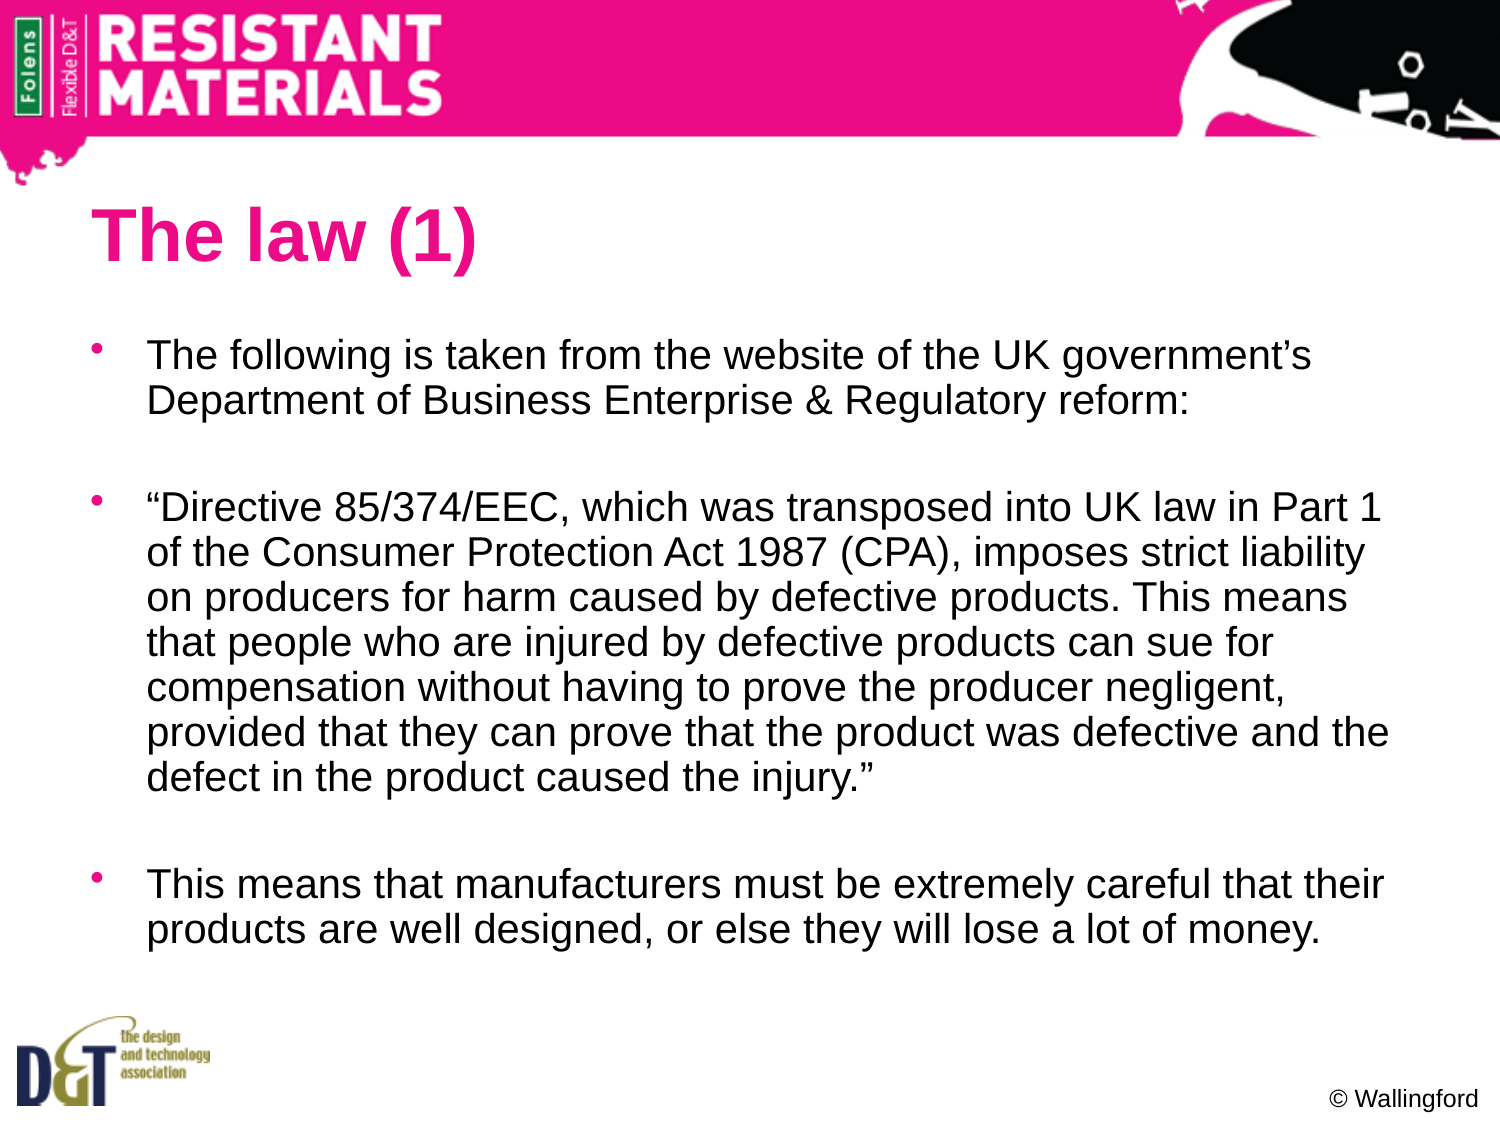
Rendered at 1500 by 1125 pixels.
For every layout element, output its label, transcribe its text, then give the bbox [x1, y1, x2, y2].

title The law (1) [76, 160, 1427, 301]
picture [0, 0, 1500, 1125]
list The following is taken from the website of the UK government’s Department of Business Enterprise & Regulatory reform: “Directive 85/374/EEC, which was transposed into UK law in Part 1 of the Consumer Protection Act 1987 (CPA), imposes strict liability on producers for harm caused by defective products. This means that people who are injured by defective products can sue for compensation without having to prove the producer negligent, provided that they can prove that the product was defective and the defect in the product caused the injury.” This means that manufacturers must be extremely careful that their products are well designed, or else they will lose a lot of money. [75, 326, 1425, 1005]
footer © Wallingford [1257, 1074, 1495, 1125]
